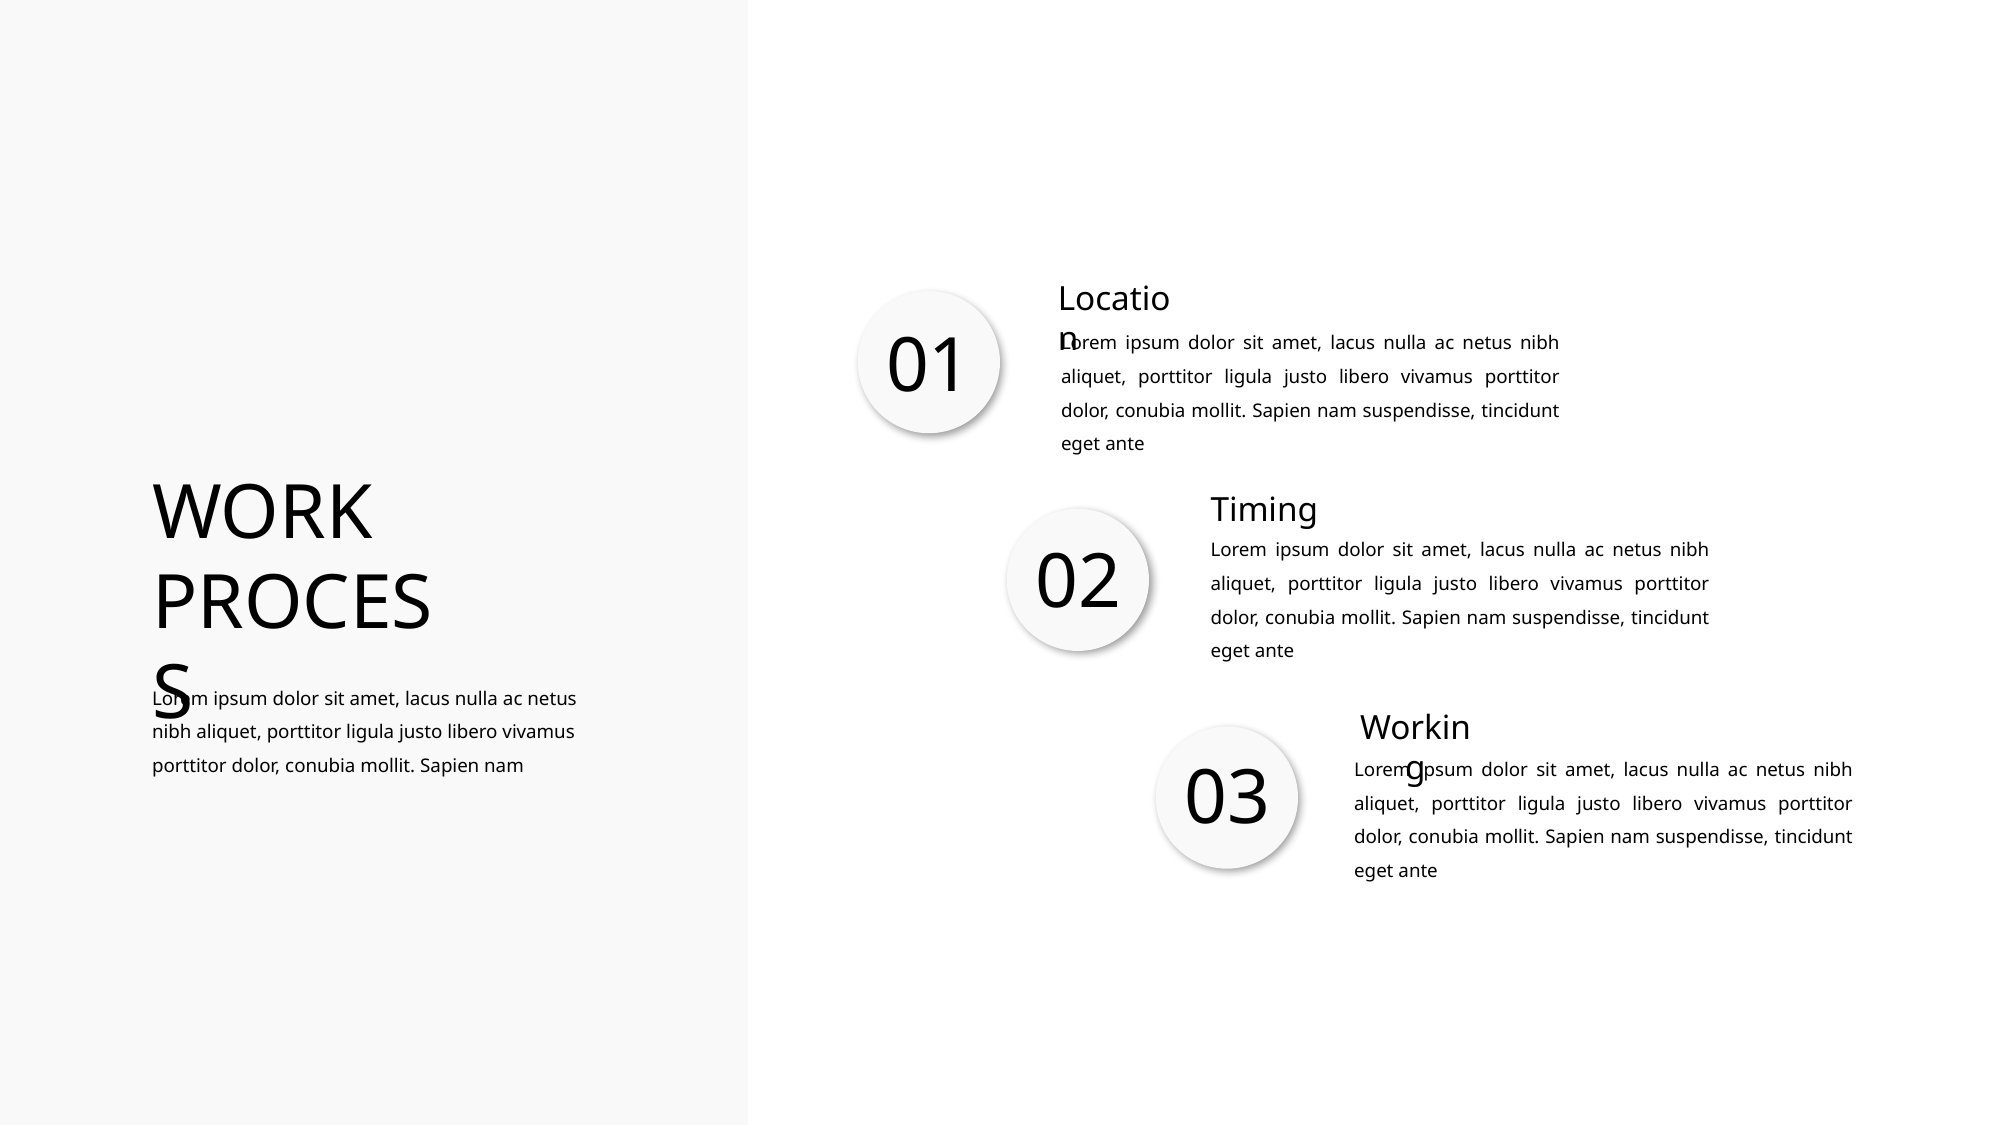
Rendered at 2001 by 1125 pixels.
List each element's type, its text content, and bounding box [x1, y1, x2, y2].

text_box WORK PROCESS [137, 456, 472, 667]
picture [747, 0, 2000, 1125]
text_box Lorem ipsum dolor sit amet, lacus nulla ac netus nibh aliquet, porttitor ligula justo libero vivamus porttitor dolor, conubia mollit. Sapien nam [137, 667, 599, 784]
